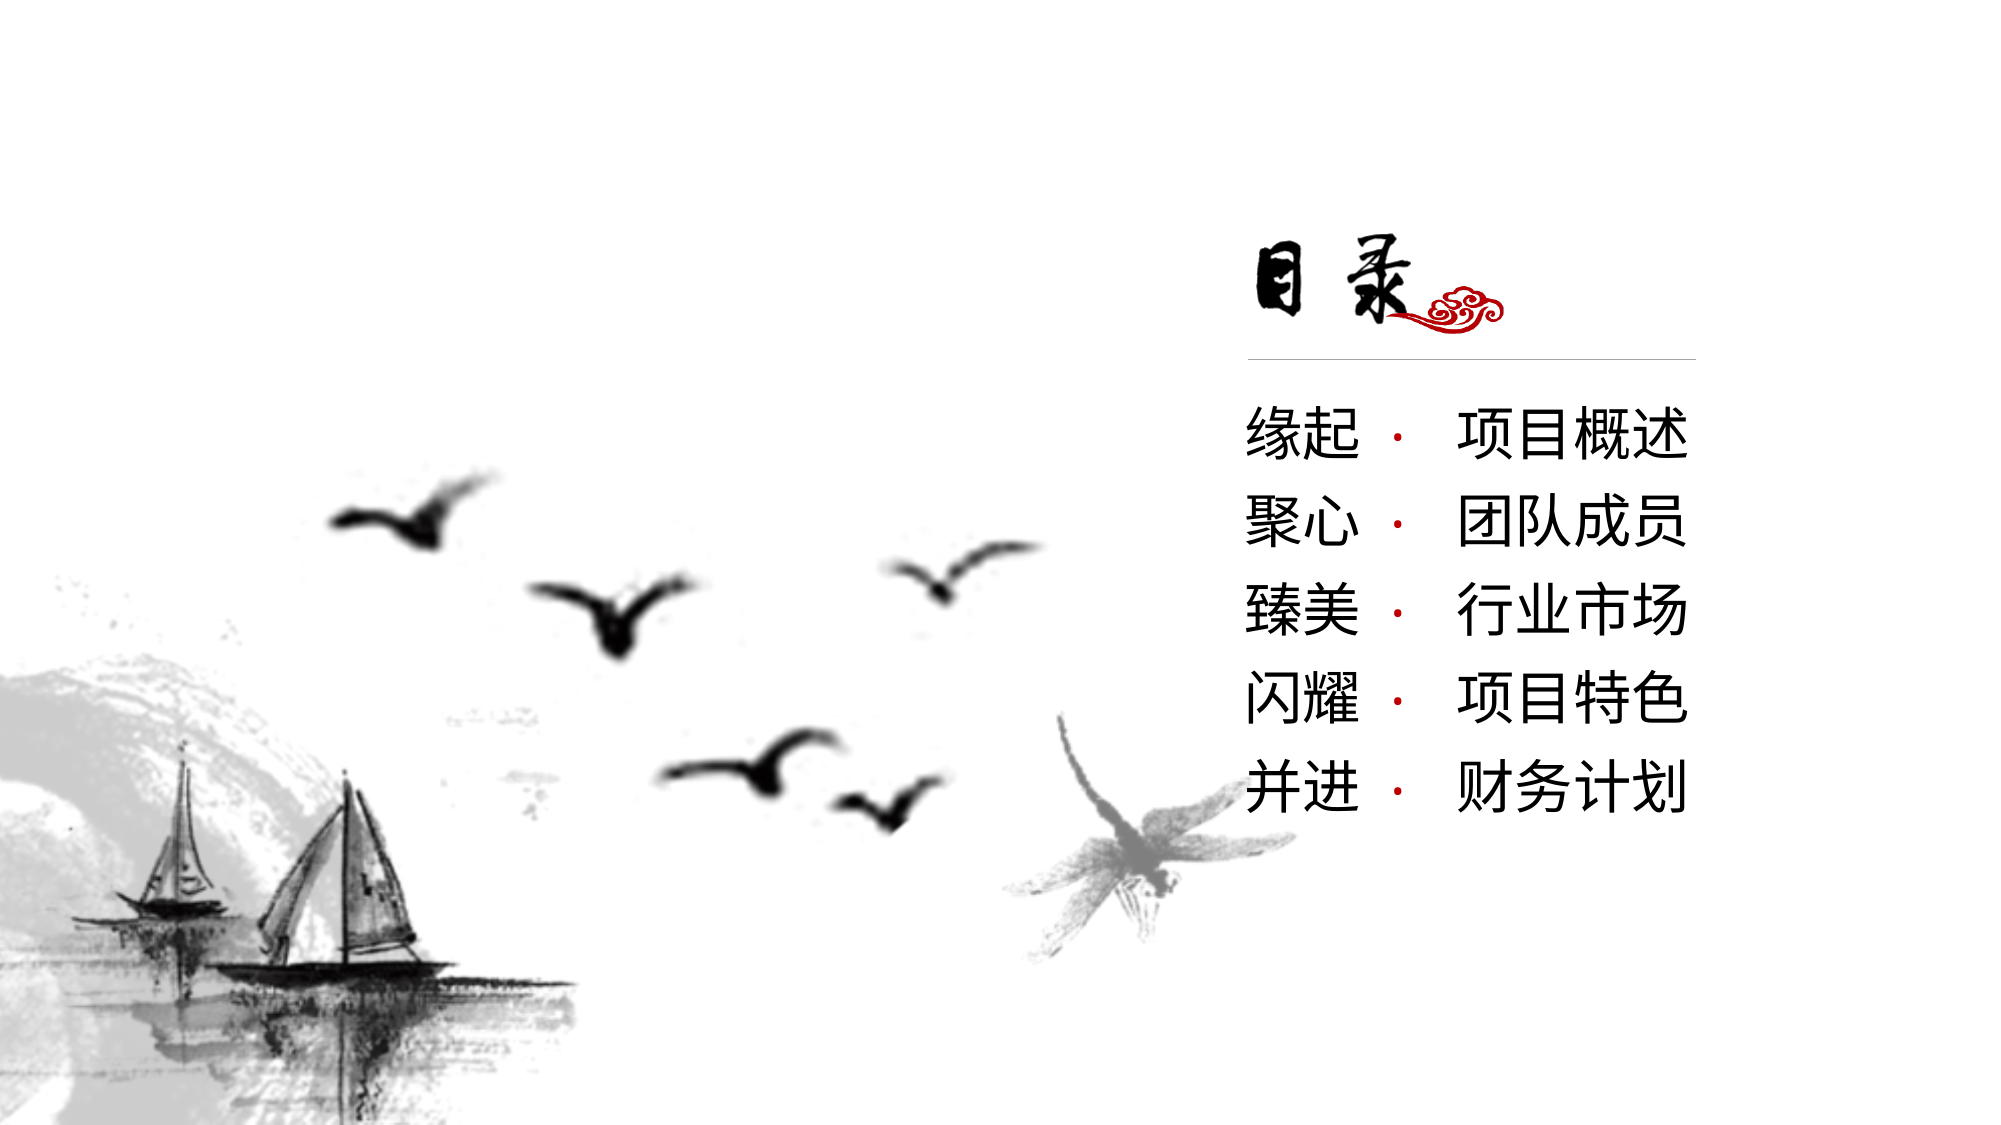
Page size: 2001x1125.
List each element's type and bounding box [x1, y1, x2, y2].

text_box [1229, 566, 1803, 653]
text_box [1229, 476, 1803, 565]
text_box [1229, 743, 1803, 831]
text_box [1229, 653, 1803, 742]
picture [0, 433, 1367, 1125]
text_box [1246, 215, 1530, 345]
text_box [1229, 389, 1803, 476]
